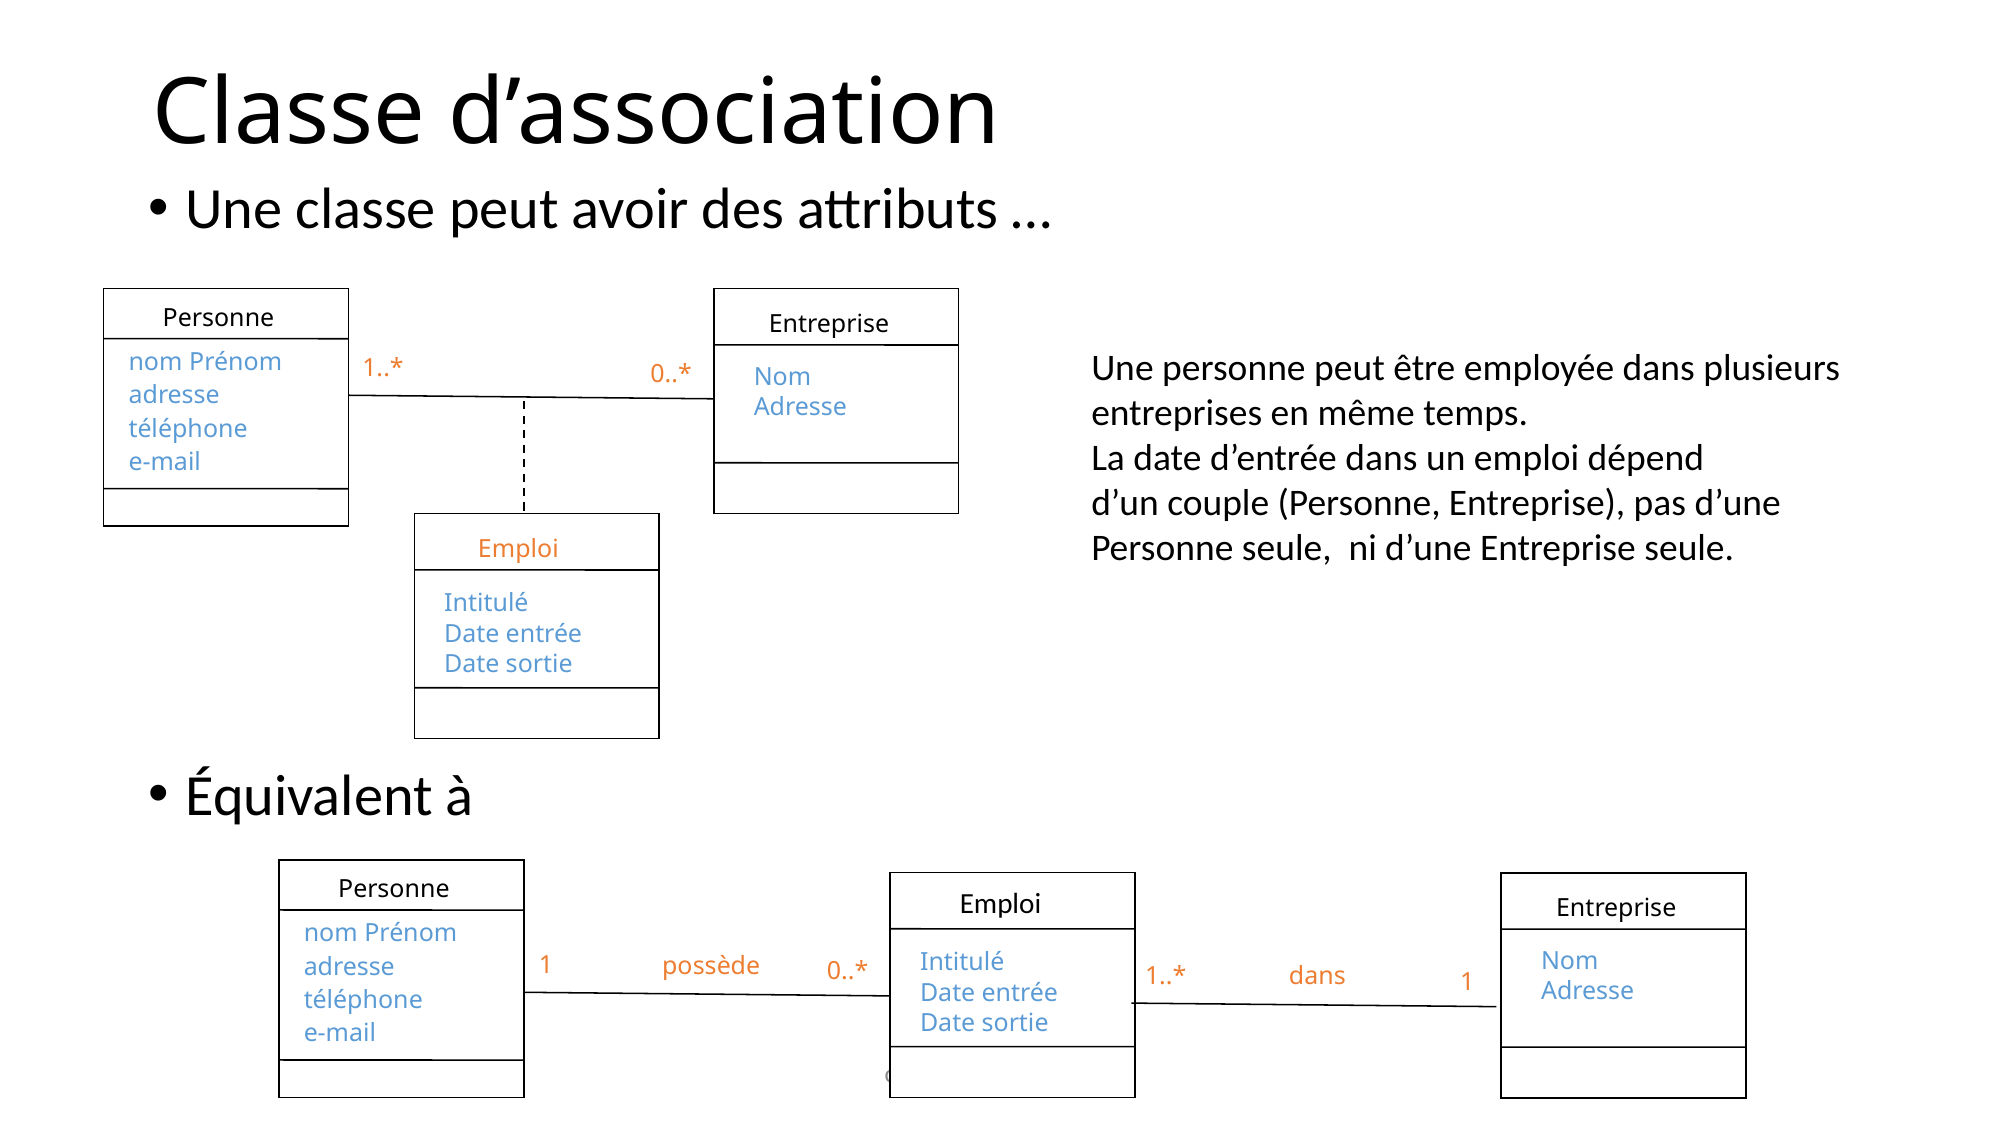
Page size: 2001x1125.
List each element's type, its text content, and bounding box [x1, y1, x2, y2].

text_box Entreprise [734, 307, 924, 345]
text_box [103, 339, 349, 488]
text_box Une personne peut être employée dans plusieurs entreprises en même temps. La date d’entrée dans un emploi dépend d’un couple (Personne, Entreprise), pas d’une Personne seule, ni d’une Entreprise seule. [1076, 335, 1939, 576]
text_box Nom Adresse [1526, 947, 1727, 1042]
text_box Intitulé Date entrée Date sortie [429, 589, 630, 684]
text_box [1130, 951, 1497, 1009]
text_box [1501, 930, 1746, 1047]
text_box [414, 513, 660, 687]
text_box [278, 859, 524, 910]
text_box Emploi [945, 877, 1057, 927]
text_box Emploi [423, 532, 614, 570]
text_box Intitulé Date entrée Date sortie [905, 948, 1106, 1042]
text_box nom Prénom adresse téléphone e-mail [288, 917, 514, 1054]
text_box Nom Adresse [738, 363, 939, 458]
text_box [713, 463, 959, 514]
text_box [103, 288, 349, 338]
text_box Entreprise [1521, 891, 1712, 930]
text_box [523, 941, 891, 999]
text_box nom Prénom adresse téléphone e-mail [113, 346, 339, 483]
title Classe d’association [137, 5, 1863, 223]
text_box [278, 910, 524, 1098]
text_box [713, 288, 959, 462]
text_box [1501, 872, 1746, 929]
text_box Personne [279, 872, 509, 910]
text_box [1501, 1048, 1746, 1098]
text_box [890, 929, 1135, 1042]
list Une classe peut avoir des attributs … Équivalent à [133, 170, 1858, 1006]
text_box [103, 489, 349, 527]
text_box [890, 872, 1135, 928]
text_box Personne [103, 301, 334, 339]
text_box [347, 344, 714, 402]
text_box [414, 688, 660, 739]
footer claude.godart@loria.fr [662, 1042, 1338, 1103]
